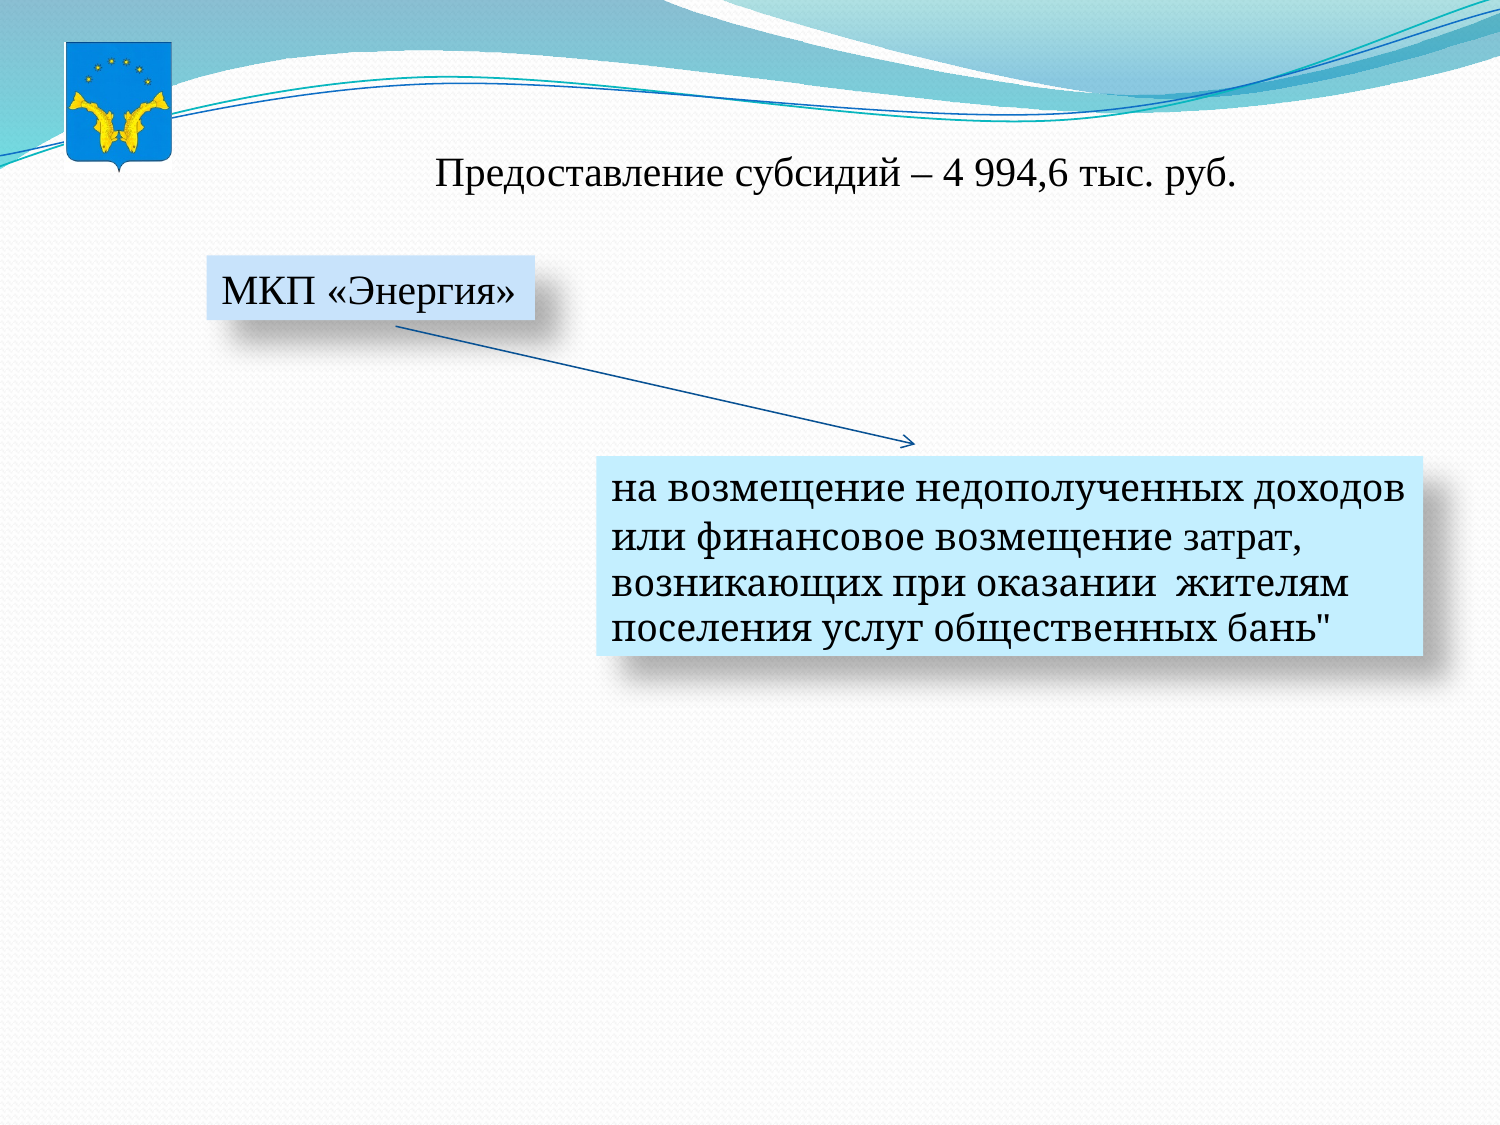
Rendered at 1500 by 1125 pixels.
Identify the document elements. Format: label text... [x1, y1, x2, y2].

text_box МКП «Энергия» [206, 255, 535, 321]
text_box на возмещение недополученных доходов или финансовое возмещение затрат, возникающих при оказании жителям поселения услуг общественных бань" [596, 456, 1424, 656]
text_box Предоставление субсидий – 4 994,6 тыс. руб. [183, 137, 1500, 202]
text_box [395, 325, 916, 445]
picture [64, 42, 172, 173]
